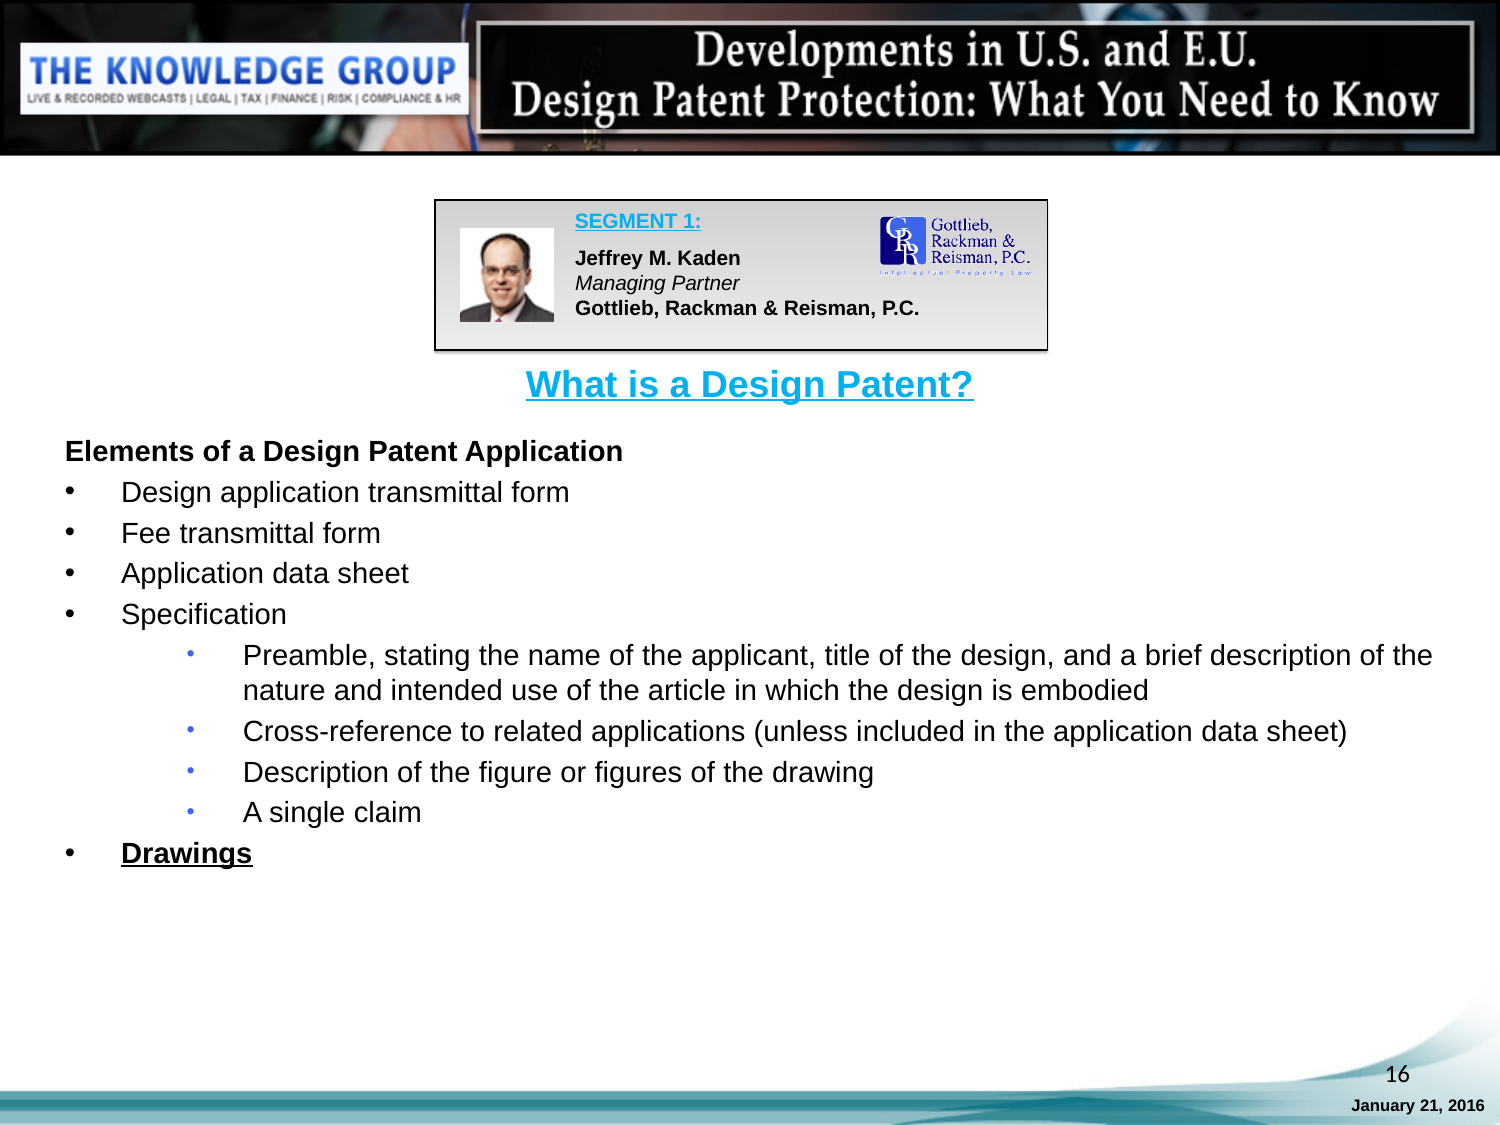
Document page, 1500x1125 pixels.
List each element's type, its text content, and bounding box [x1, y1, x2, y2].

slide_number 16 [1074, 1042, 1425, 1103]
text_box What is a Design Patent? [0, 352, 1500, 412]
text_box Elements of a Design Patent Application Design application transmittal form Fee transmittal form Application data sheet Specification Preamble, stating the name of the applicant, title of the design, and a brief description of the nature and intended use of the article in which the design is embodied Cross-reference to related applications (unless included in the application data sheet) Description of the figure or figures of the drawing A single claim Drawings [50, 425, 1450, 877]
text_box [434, 199, 1048, 351]
picture [0, 0, 1500, 352]
picture [0, 412, 1500, 1125]
text_box January 21, 2016 [1100, 1087, 1500, 1123]
